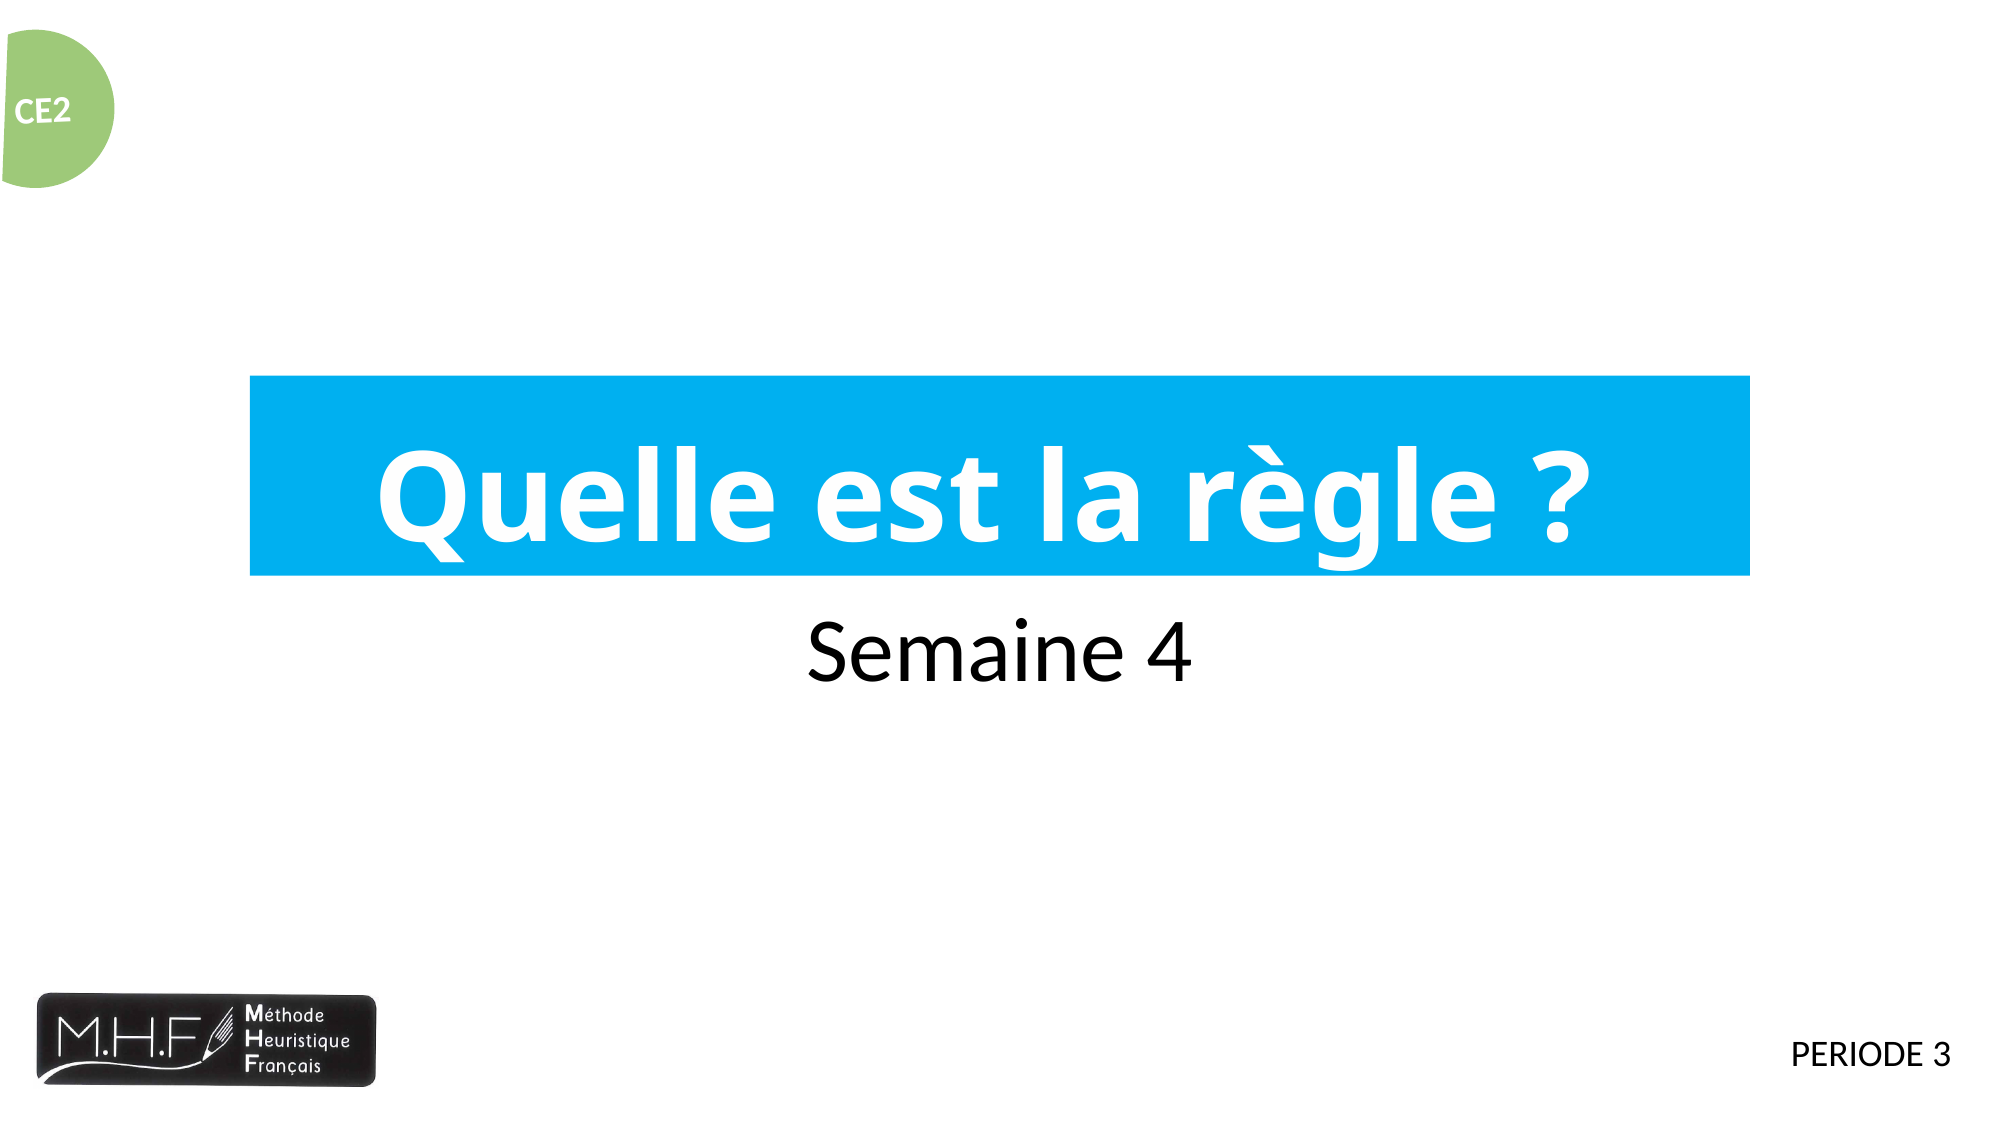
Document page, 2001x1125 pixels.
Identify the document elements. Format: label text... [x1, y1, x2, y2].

title Quelle est la règle ? [249, 375, 1750, 576]
text_box PERIODE 3 [1362, 1021, 1967, 1082]
subtitle Semaine 4 [249, 595, 1750, 867]
picture [33, 990, 379, 1089]
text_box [0, 14, 112, 203]
